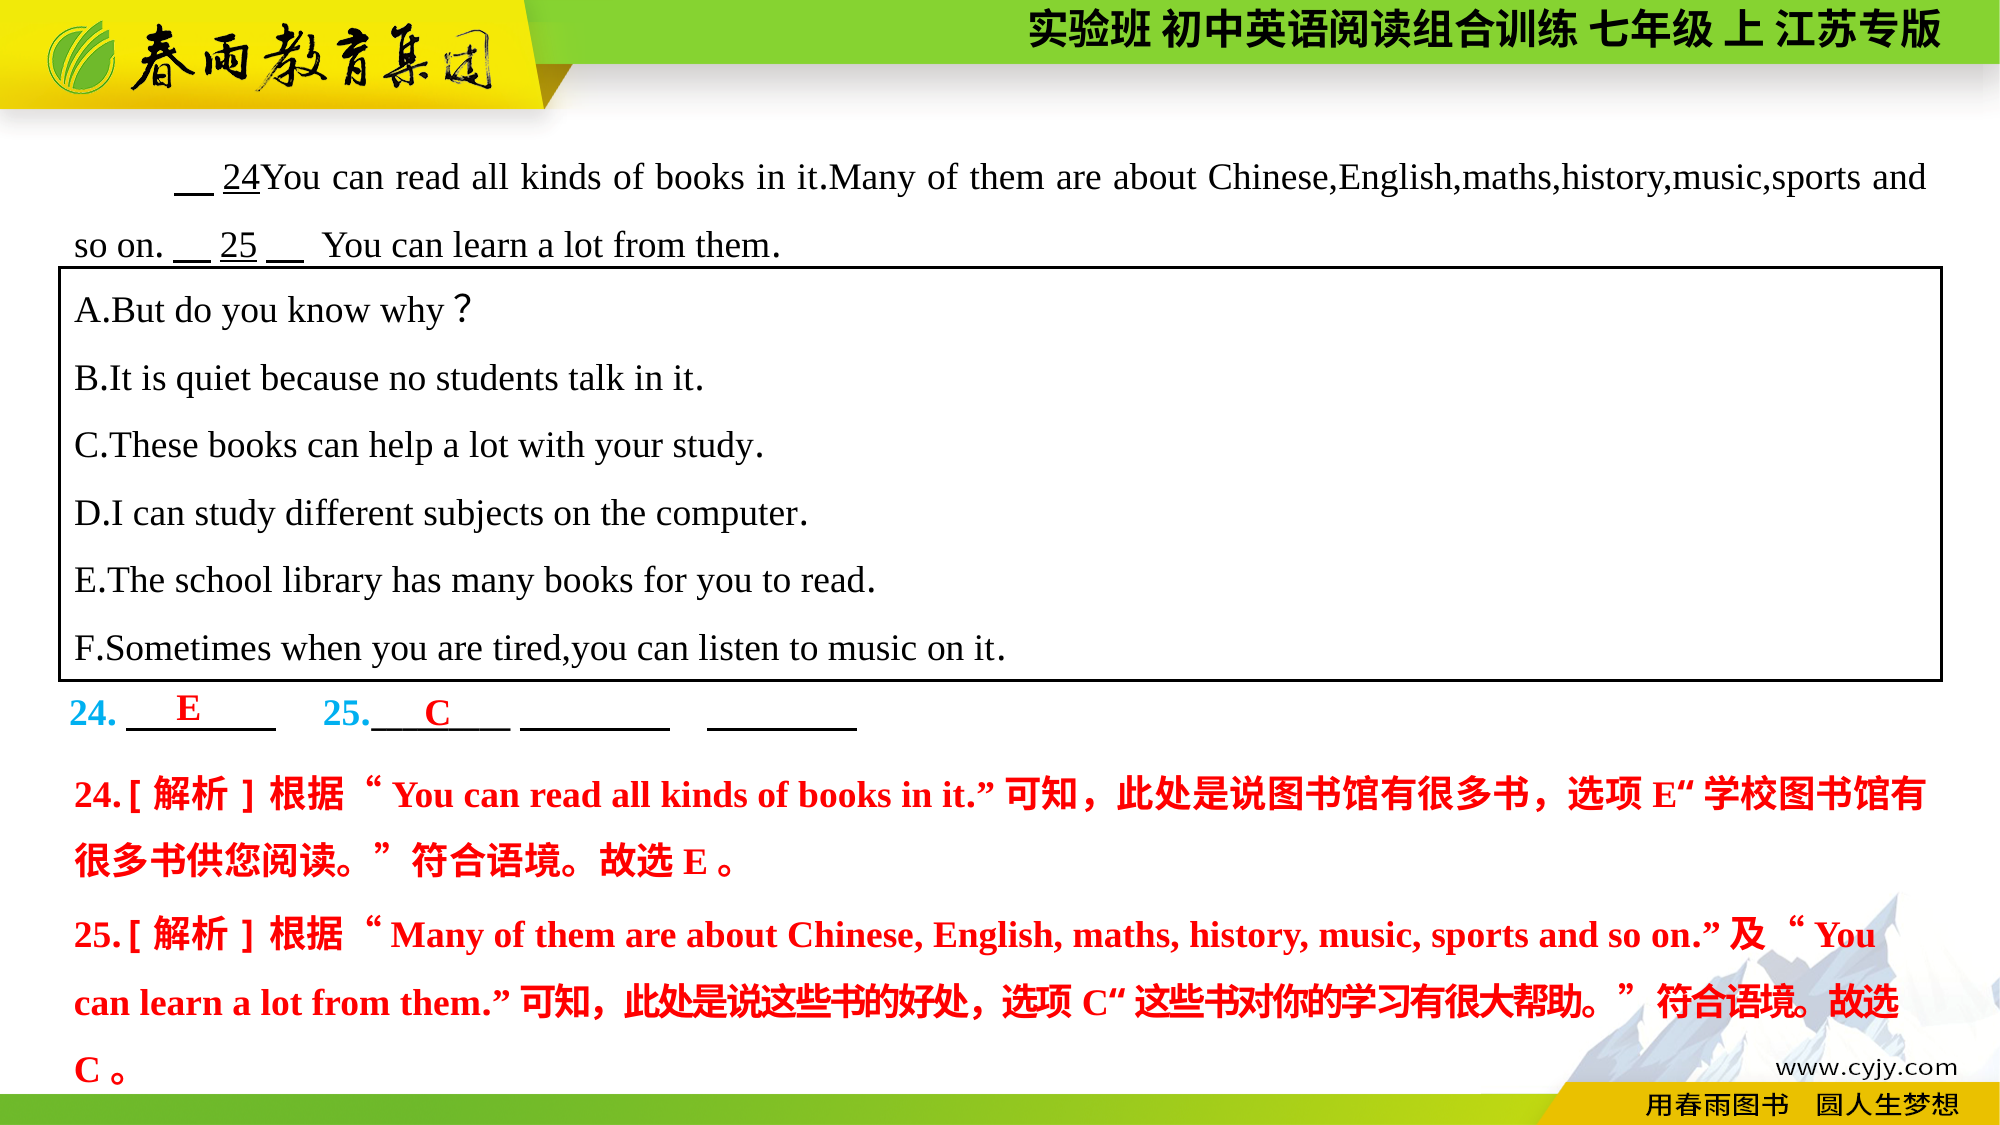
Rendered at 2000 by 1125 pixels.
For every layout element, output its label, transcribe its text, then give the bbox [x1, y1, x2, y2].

text_box [59, 267, 1942, 680]
list 24You can read all kinds of books in it.Many of them are about Chinese,English,maths,history,music,sports and so on. 25 You can learn a lot from them. [59, 122, 1944, 255]
text_box C [409, 680, 467, 741]
text_box 24. 25._________ [54, 680, 409, 741]
text_box 25.[解析]根据“Many of them are about Chinese, English, maths, history, music, sports and so on.”及“You can learn a lot from them.”可知，此处是说这些书的好处，选项C“这些书对你的学习有很大帮助。”符合语境。故选C。 [59, 880, 1942, 1098]
text_box 24.[解析]根据“You can read all kinds of books in it.”可知，此处是说图书馆有很多书，选项E“学校图书馆有很多书供您阅读。”符合语境。故选E。 [59, 739, 1944, 890]
picture [0, 0, 2000, 1125]
text_box A.But do you know why？ B.It is quiet because no students talk in it. C.These books can help a lot with your study. D.I can study different subjects on the computer. E.The school library has many books for you to read. F.Sometimes when you are tired,you can listen to music on it. [59, 255, 1944, 676]
text_box 24. 25._________ [467, 680, 1942, 739]
text_box E [161, 675, 217, 736]
